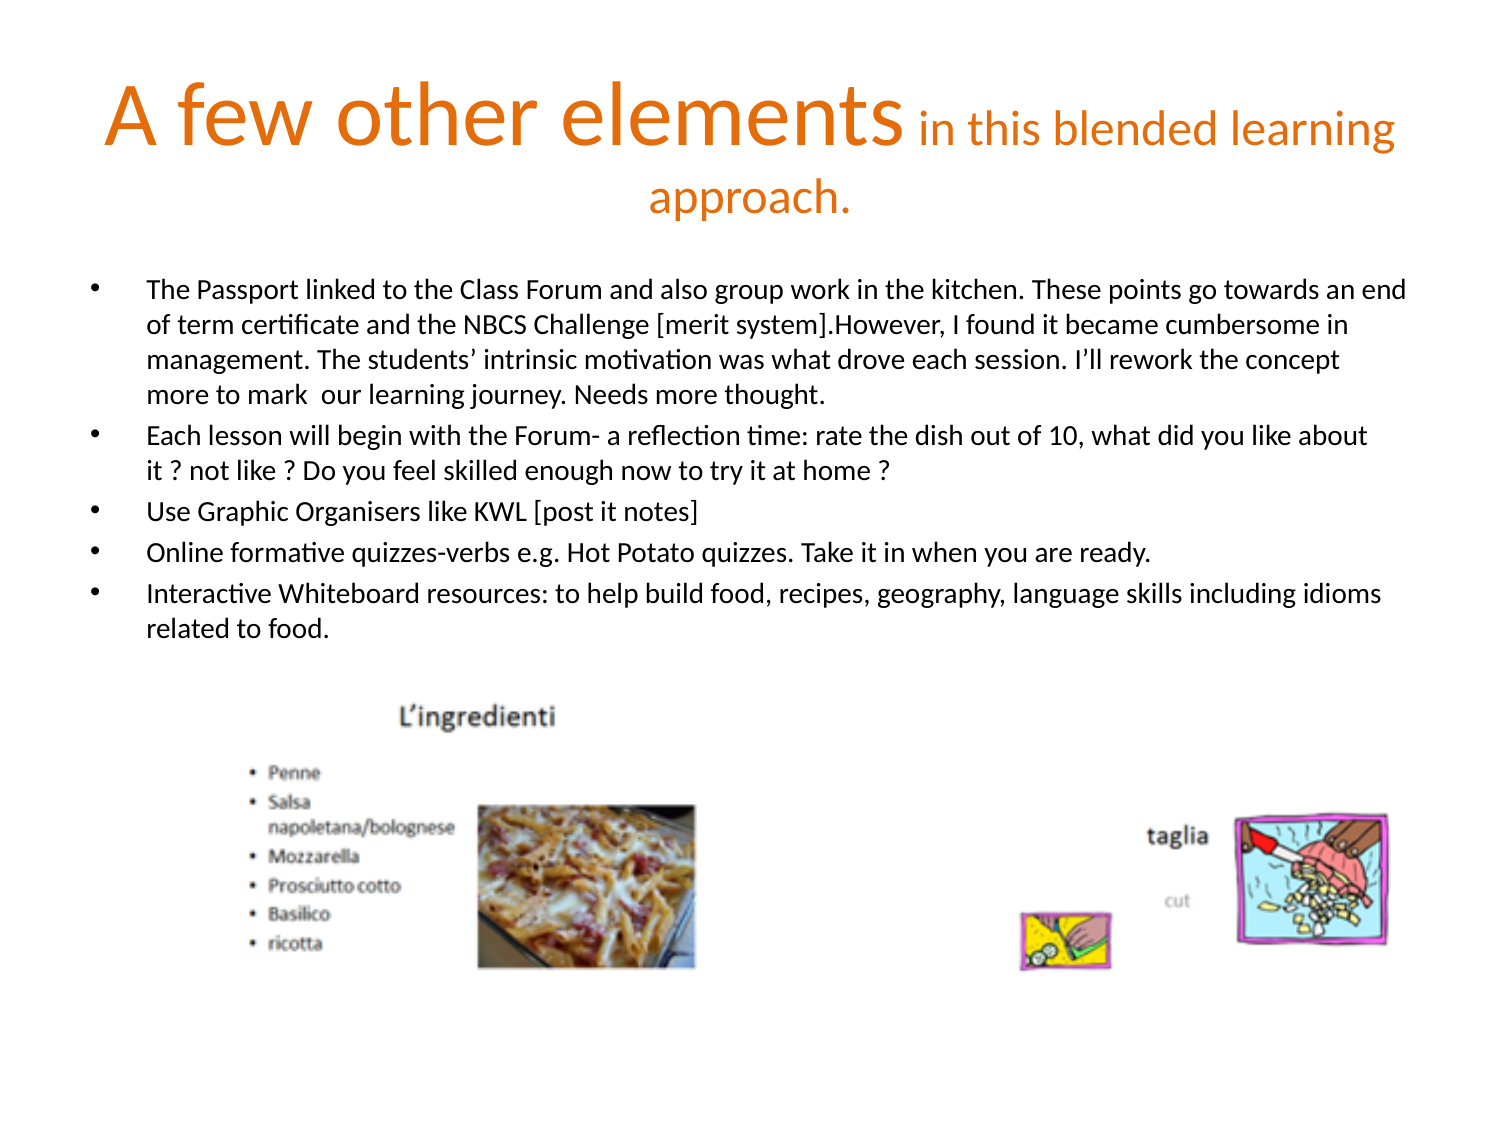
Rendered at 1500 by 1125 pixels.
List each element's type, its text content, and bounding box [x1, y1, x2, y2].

picture [950, 692, 1407, 1036]
picture [218, 668, 739, 1059]
title A few other elements in this blended learning approach. [75, 45, 1425, 233]
list The Passport linked to the Class Forum and also group work in the kitchen. These points go towards an end of term certificate and the NBCS Challenge [merit system].However, I found it became cumbersome in management. The students’ intrinsic motivation was what drove each session. I’ll rework the concept more to mark our learning journey. Needs more thought. Each lesson will begin with the Forum- a reflection time: rate the dish out of 10, what did you like about it ? not like ? Do you feel skilled enough now to try it at home ? Use Graphic Organisers like KWL [post it notes] Online formative quizzes-verbs e.g. Hot Potato quizzes. Take it in when you are ready. Interactive Whiteboard resources: to help build food, recipes, geography, language skills including idioms related to food. [75, 262, 1425, 1005]
